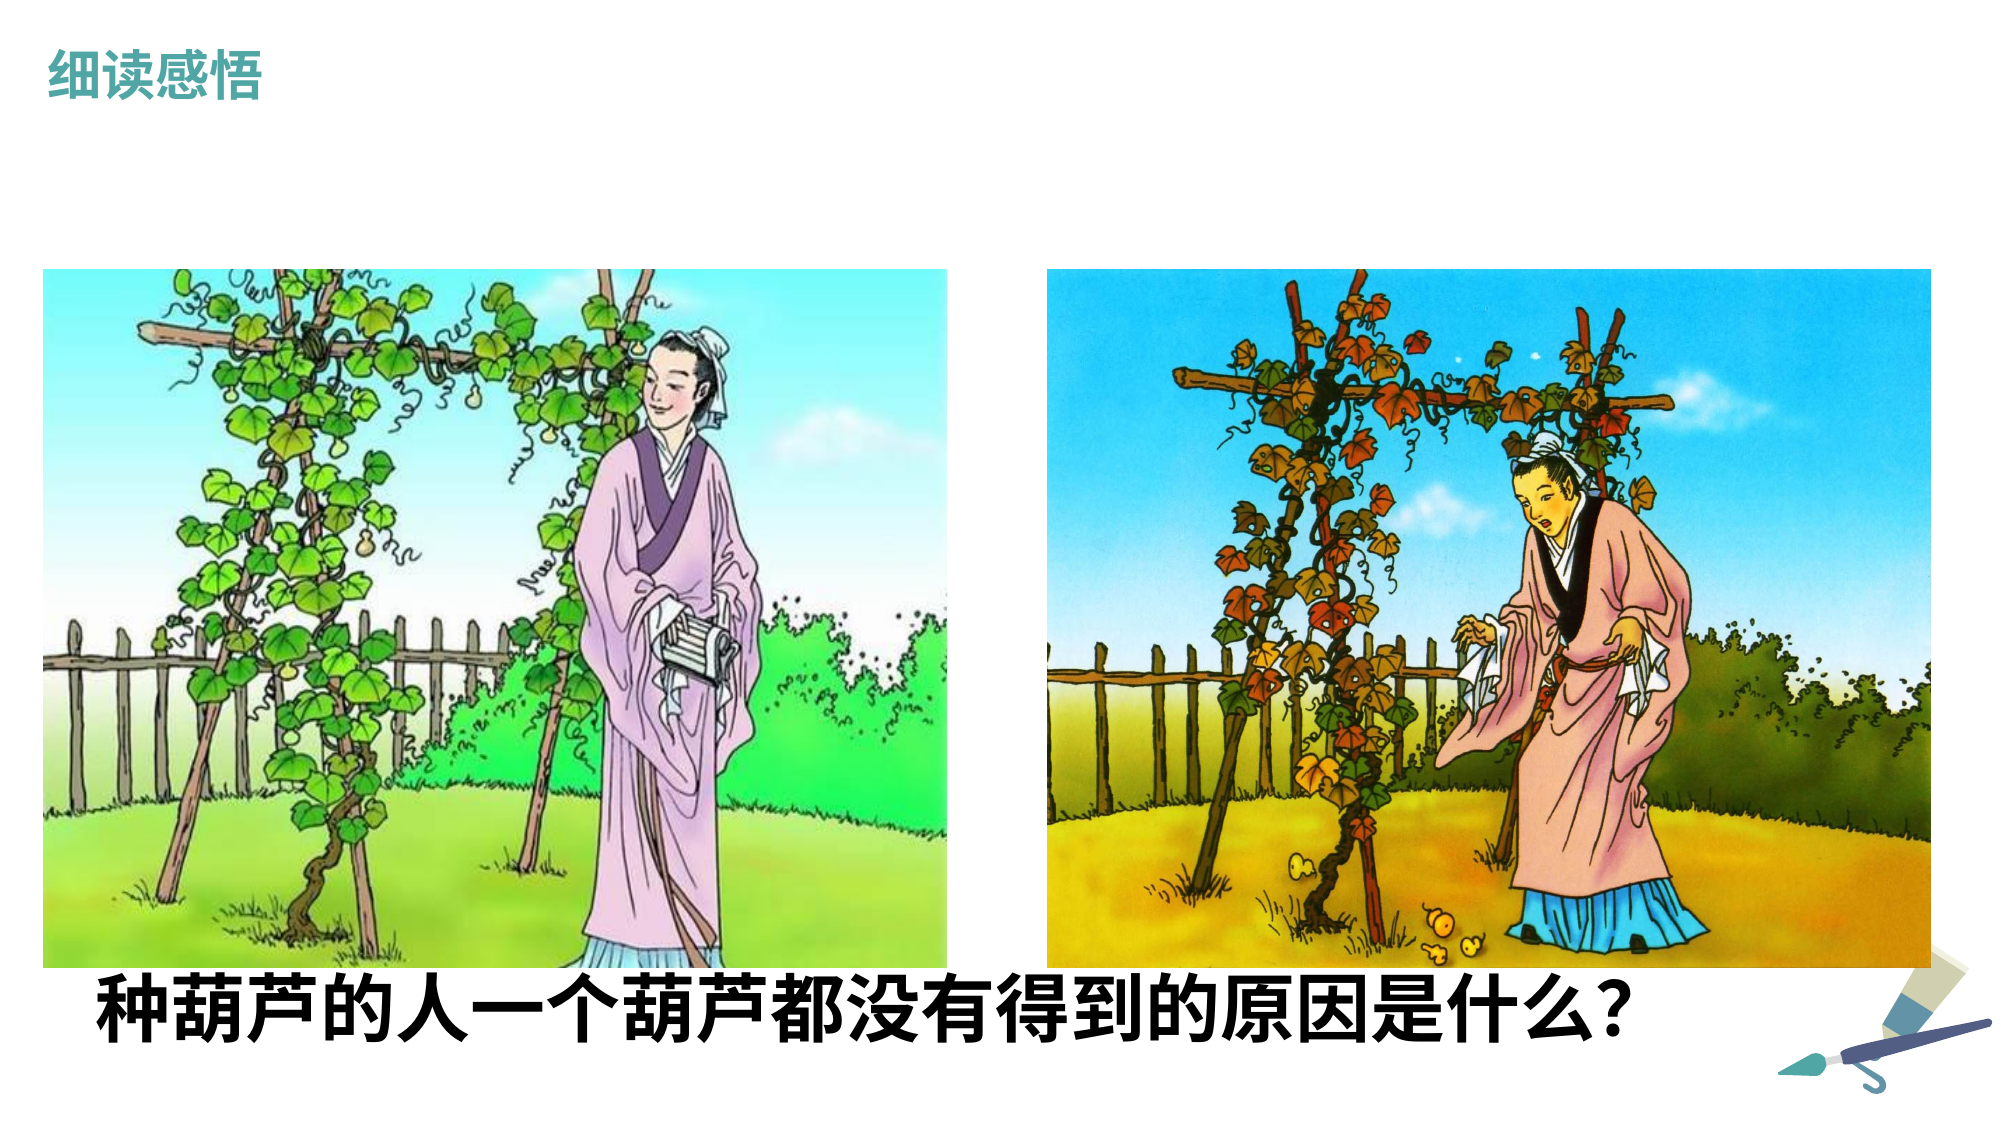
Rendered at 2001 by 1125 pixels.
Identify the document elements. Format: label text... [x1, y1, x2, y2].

text_box 种葫芦的人一个葫芦都没有得到的原因是什么？ [11, 864, 1811, 1059]
picture [1047, 269, 1931, 968]
text_box 细读感悟 [32, 33, 347, 114]
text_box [1811, 945, 1974, 1125]
picture [43, 269, 948, 968]
